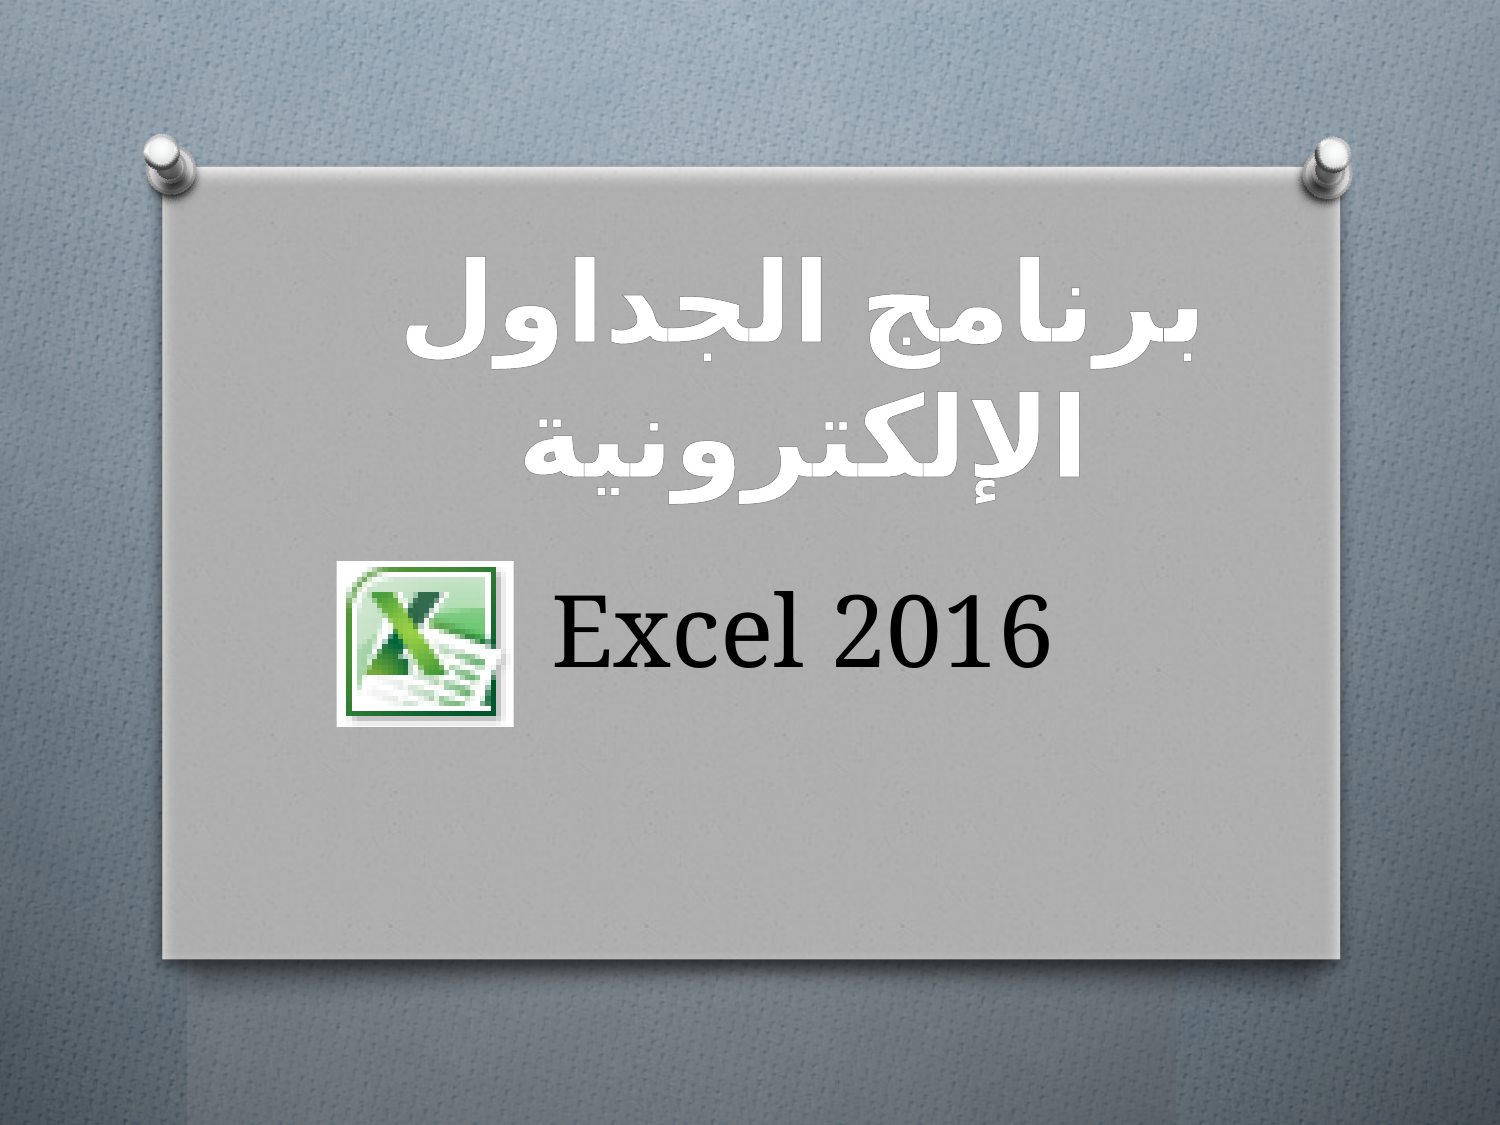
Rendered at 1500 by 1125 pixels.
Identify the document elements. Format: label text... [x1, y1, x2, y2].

picture [1274, 109, 1396, 230]
text_box Excel 2016 [478, 556, 1128, 695]
picture [112, 100, 235, 224]
text_box برنامج الجداول الإلكترونية [377, 221, 1229, 507]
picture [336, 561, 514, 728]
